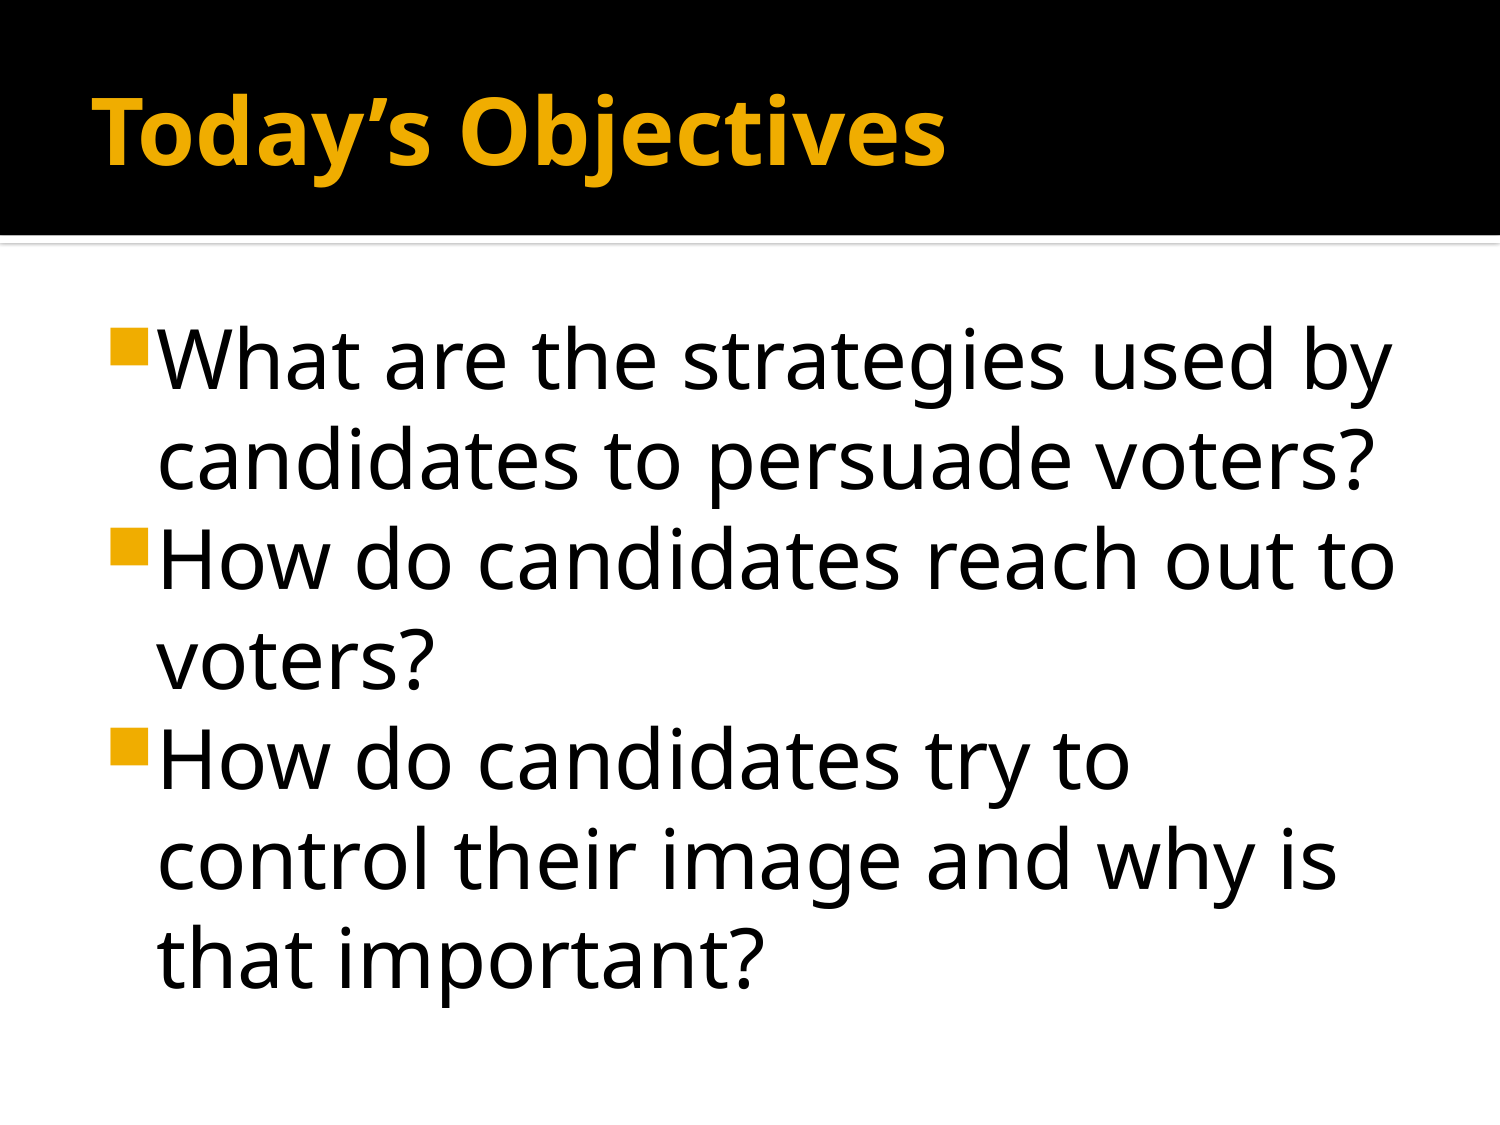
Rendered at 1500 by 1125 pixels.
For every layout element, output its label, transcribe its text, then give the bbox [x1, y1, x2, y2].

title Today’s Objectives [75, 25, 1425, 231]
list What are the strategies used by candidates to persuade voters? How do candidates reach out to voters? How do candidates try to control their image and why is that important? [75, 291, 1425, 1050]
